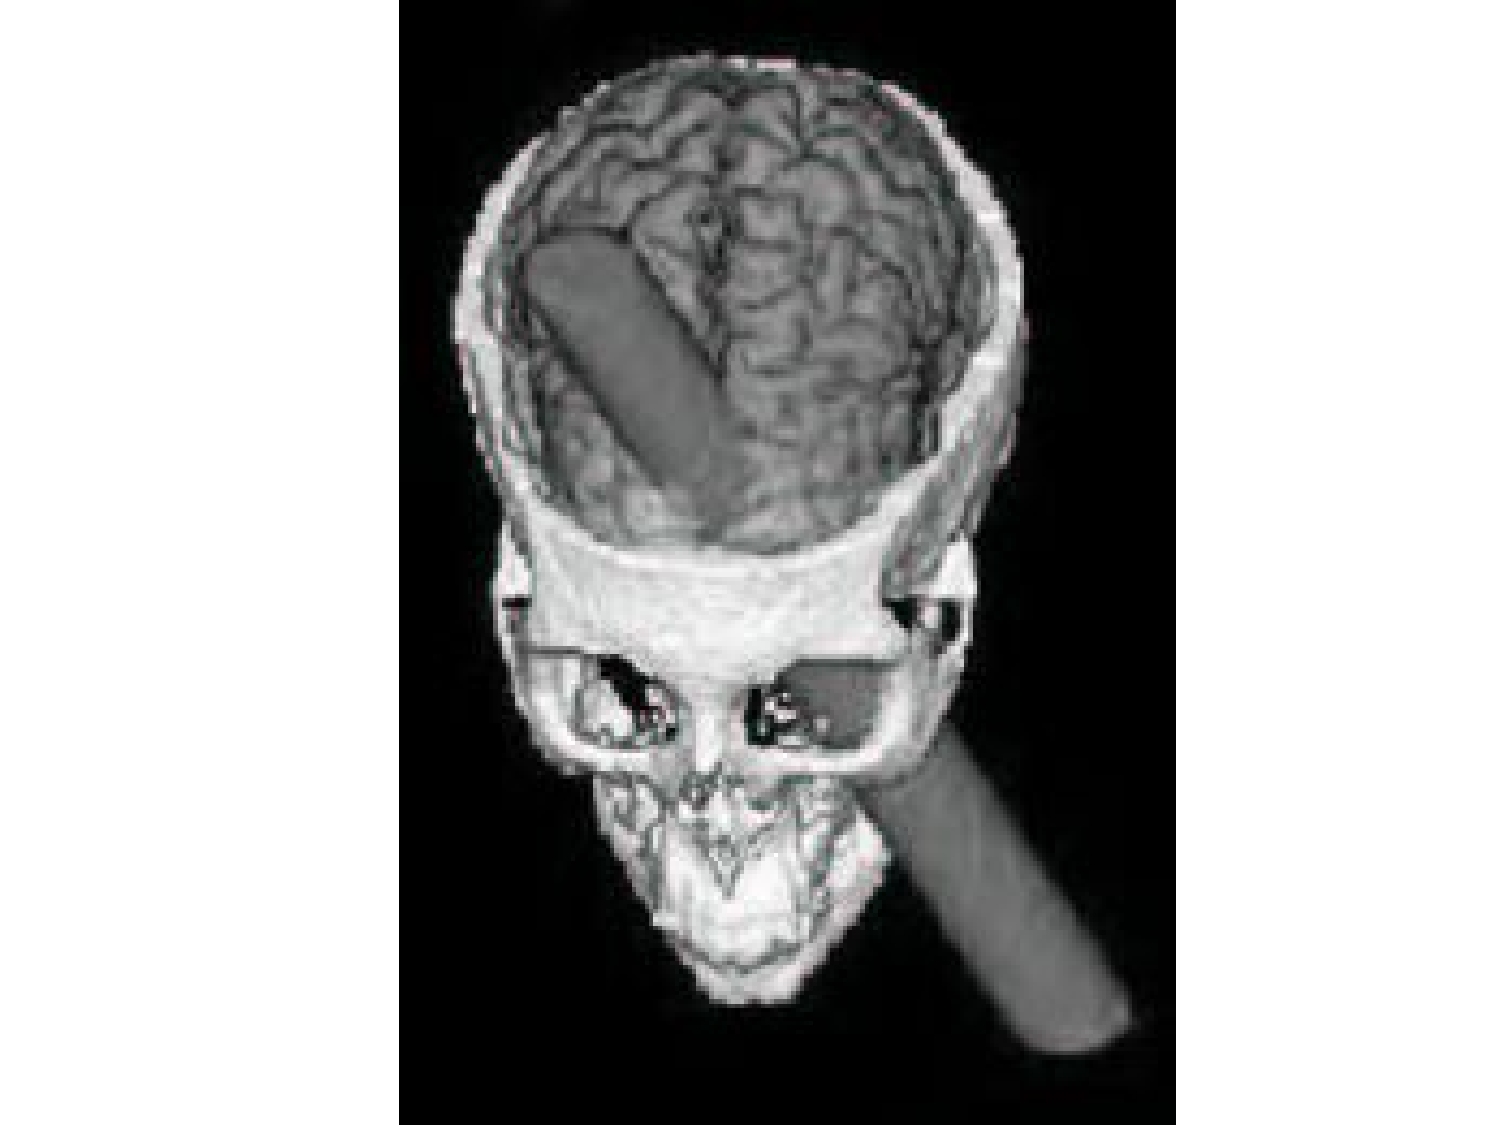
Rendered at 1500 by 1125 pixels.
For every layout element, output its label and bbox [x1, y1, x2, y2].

picture [399, 0, 1177, 1125]
